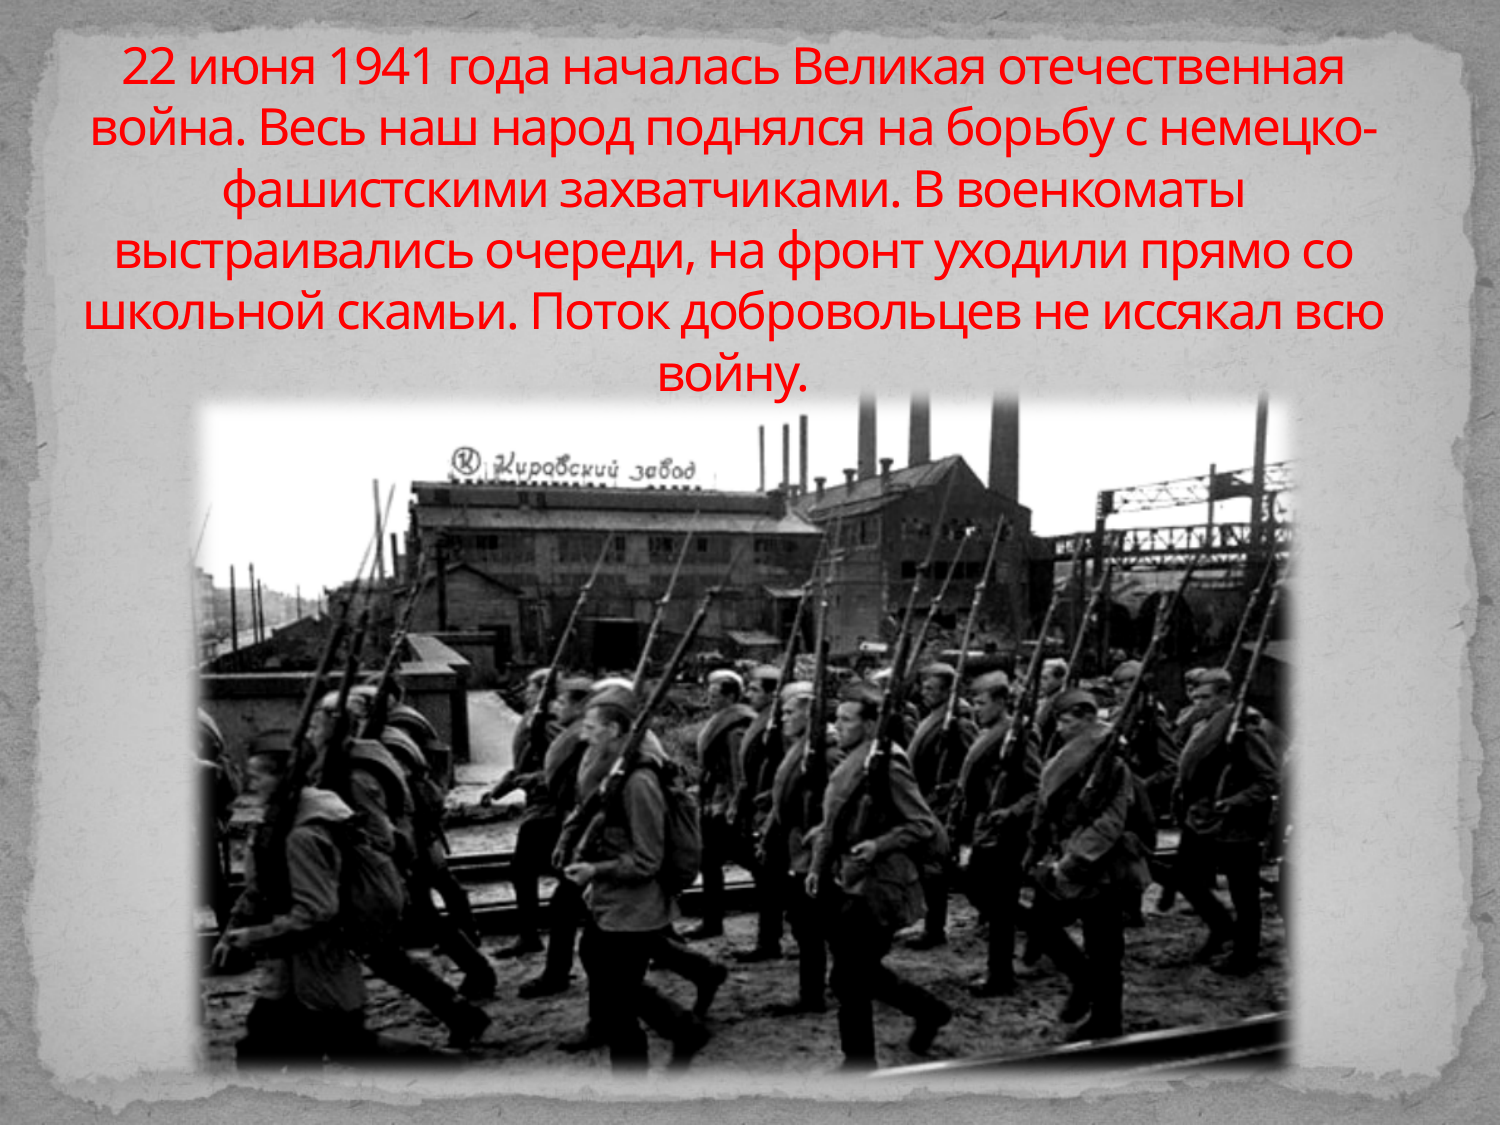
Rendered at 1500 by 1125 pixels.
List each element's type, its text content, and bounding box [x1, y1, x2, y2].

title 22 июня 1941 года началась Великая отечественная война. Весь наш народ поднялся на борьбу с немецко-фашистскими захватчиками. В военкоматы выстраивались очереди, на фронт уходили прямо со школьной скамьи. Поток добровольцев не иссякал всю войну. [41, 24, 1425, 409]
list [184, 387, 1305, 1086]
